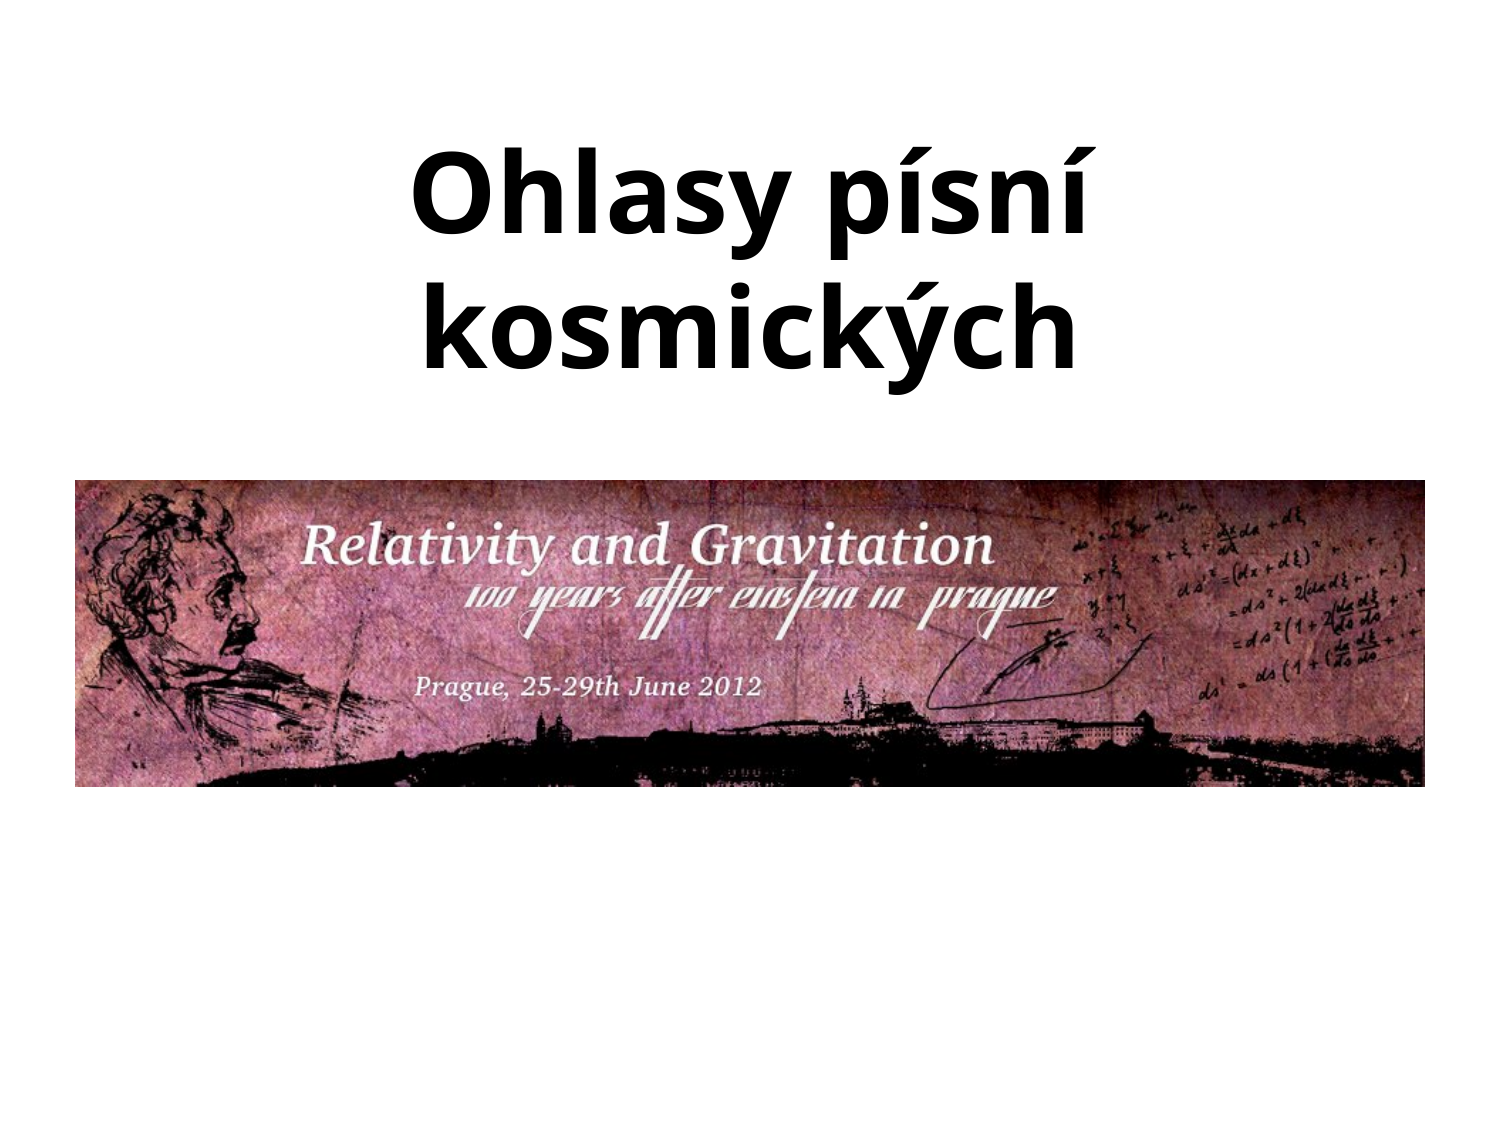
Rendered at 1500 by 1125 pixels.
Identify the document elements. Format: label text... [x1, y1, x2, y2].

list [74, 480, 1426, 787]
title Ohlasy písní kosmických [75, 162, 1425, 350]
